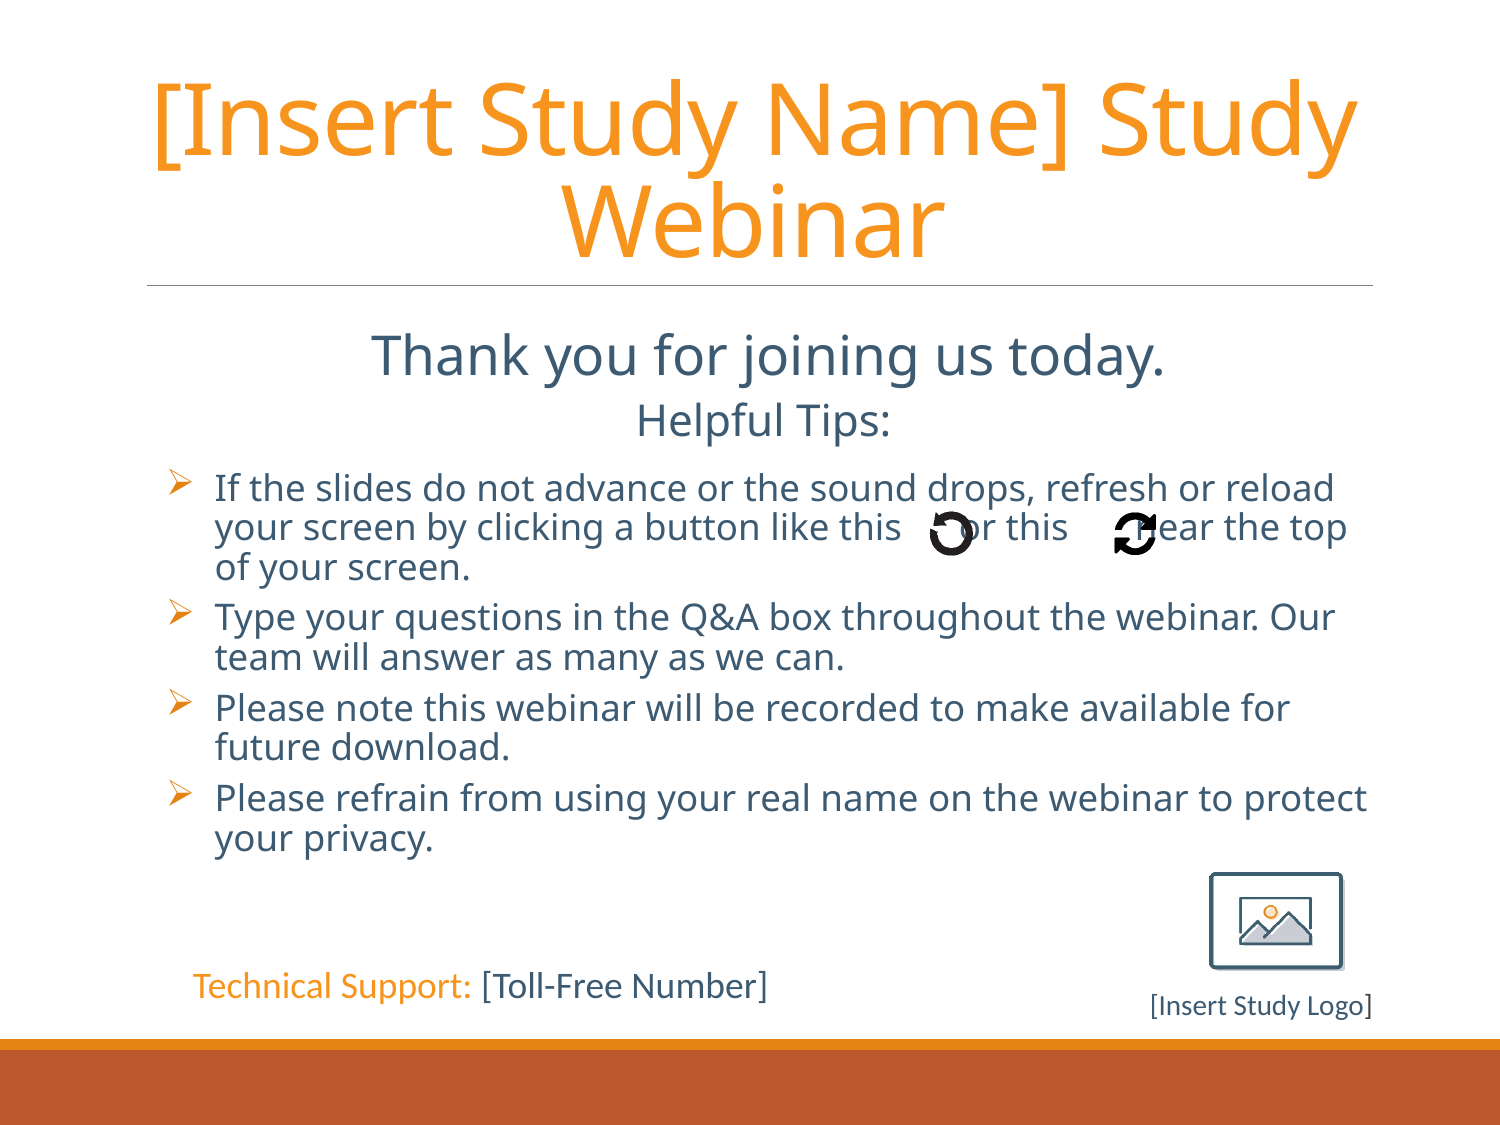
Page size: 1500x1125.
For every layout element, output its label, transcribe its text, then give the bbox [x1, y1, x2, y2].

picture [1106, 504, 1164, 562]
list Thank you for joining us today. Helpful Tips: If the slides do not advance or the sound drops, refresh or reload your screen by clicking a button like this or this near the top of your screen. Type your questions in the Q&A box throughout the webinar. Our team will answer as many as we can. Please note this webinar will be recorded to make available for future download. Please refrain from using your real name on the webinar to protect your privacy. [135, 302, 1373, 870]
picture [1209, 872, 1346, 972]
title [Insert Study Name] Study Webinar [135, 47, 1373, 285]
text_box [Insert Study Logo] [1134, 979, 1500, 1029]
text_box Technical Support: [Toll-Free Number] [178, 953, 791, 1014]
picture [927, 509, 975, 557]
